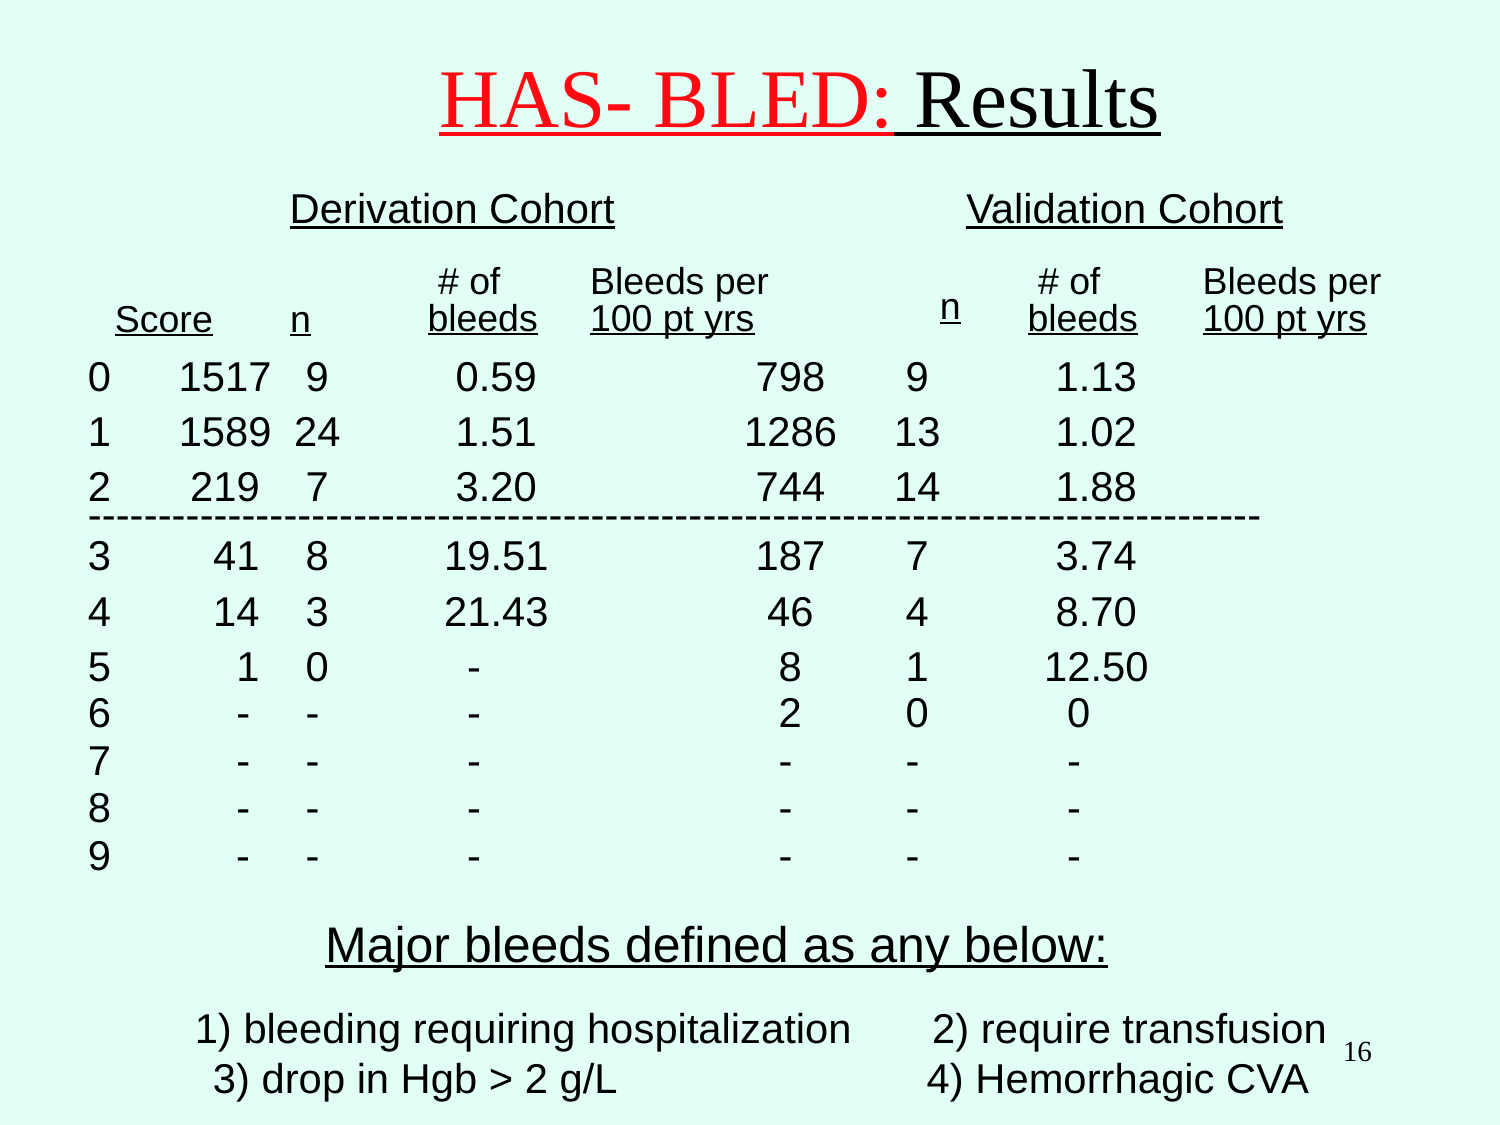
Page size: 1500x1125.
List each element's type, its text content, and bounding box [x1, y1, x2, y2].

text_box Score [100, 287, 228, 348]
text_box Major bleeds defined as any below: [310, 904, 1124, 980]
text_box 1) bleeding requiring hospitalization 2) require transfusion 3) drop in Hgb > 2 g/L 4) Hemorrhagic CVA [105, 949, 1343, 1110]
text_box Validation Cohort [951, 174, 1299, 240]
text_box n [275, 287, 326, 348]
text_box Derivation Cohort [274, 174, 630, 240]
text_box # of bleeds [1012, 249, 1153, 346]
text_box # of bleeds [412, 249, 553, 346]
text_box n [925, 274, 976, 335]
text_box Bleeds per 100 pt yrs [1187, 249, 1397, 346]
text_box Bleeds per 100 pt yrs [575, 249, 784, 346]
text_box 0 1517 9 0.59 798 9 1.13 1589 24 1.51 1286 13 1.02 219 7 3.20 744 14 1.88 ------------------------------------------------------------------------------------ 41 8 19.51 187 7 3.74 14 3 21.43 46 4 8.70 1 0 - 8 1 12.50 - - - 2 0 0 - - - - - - - - - - - - 9 - - - - - - [73, 337, 1392, 887]
slide_number 16 [1343, 1025, 1388, 1100]
title HAS- BLED: Results [237, 0, 1363, 188]
